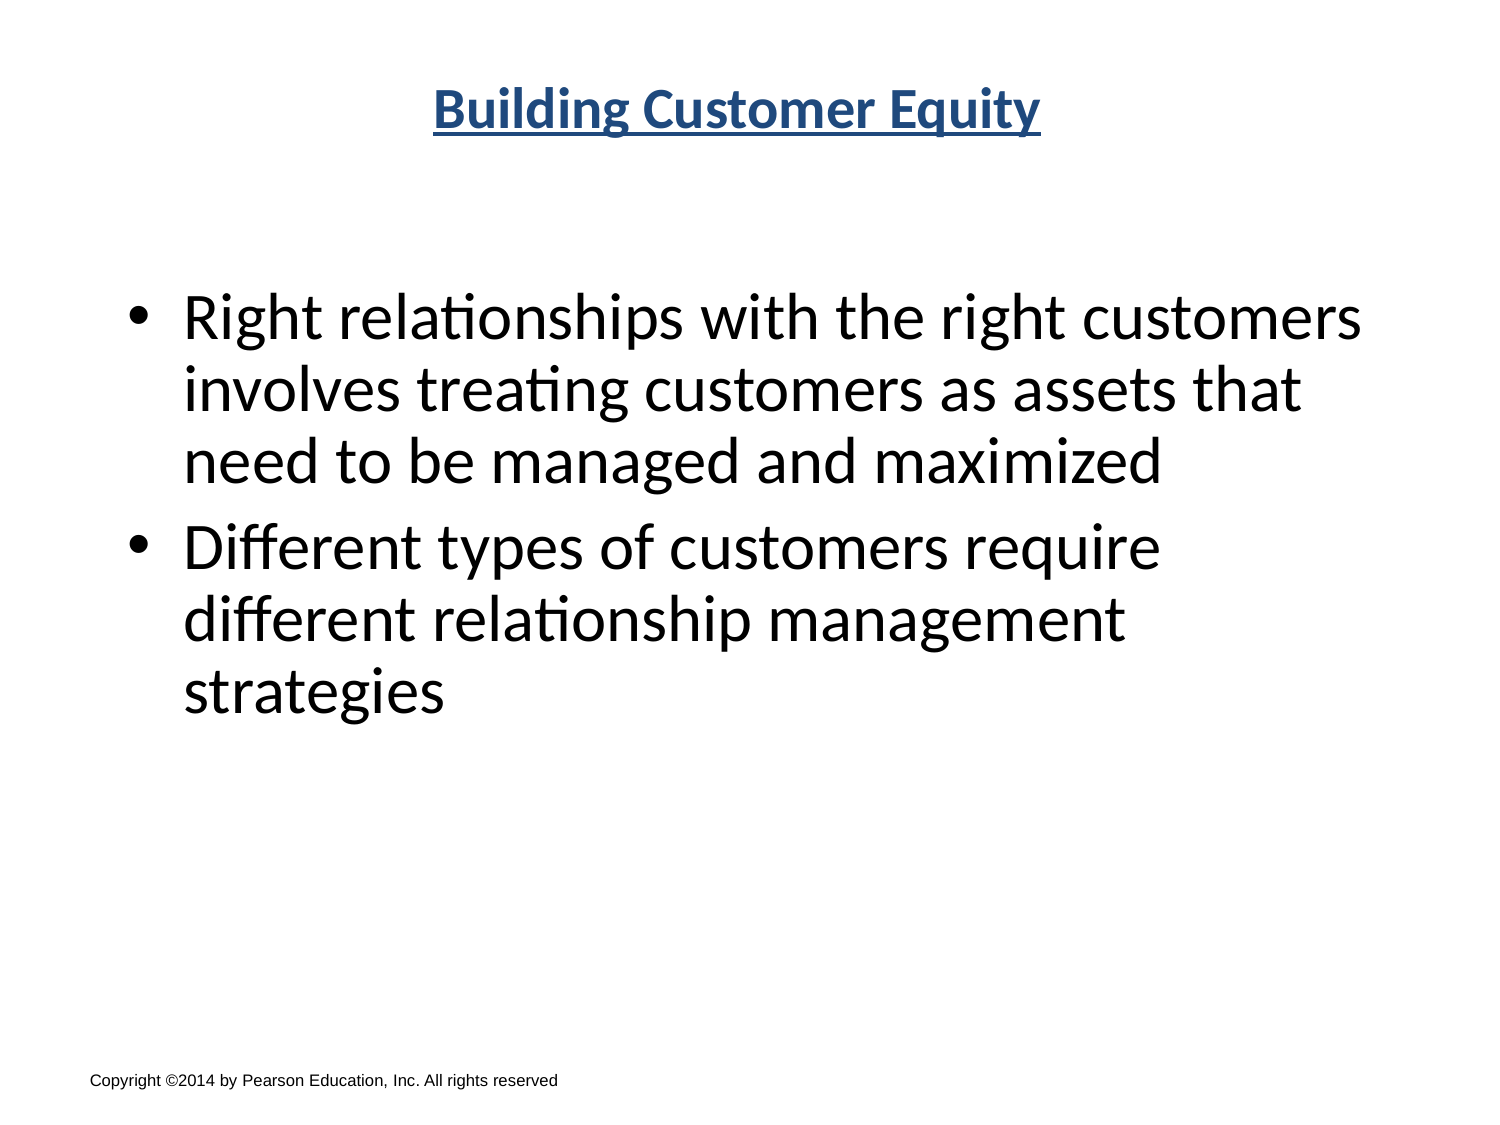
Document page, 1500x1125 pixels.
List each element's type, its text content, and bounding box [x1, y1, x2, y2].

text_box Copyright ©2014 by Pearson Education, Inc. All rights reserved [74, 1062, 825, 1098]
list Right relationships with the right customers involves treating customers as assets that need to be managed and maximized Different types of customers require different relationship management strategies [112, 275, 1388, 850]
list Building Customer Equity [150, 62, 1325, 163]
